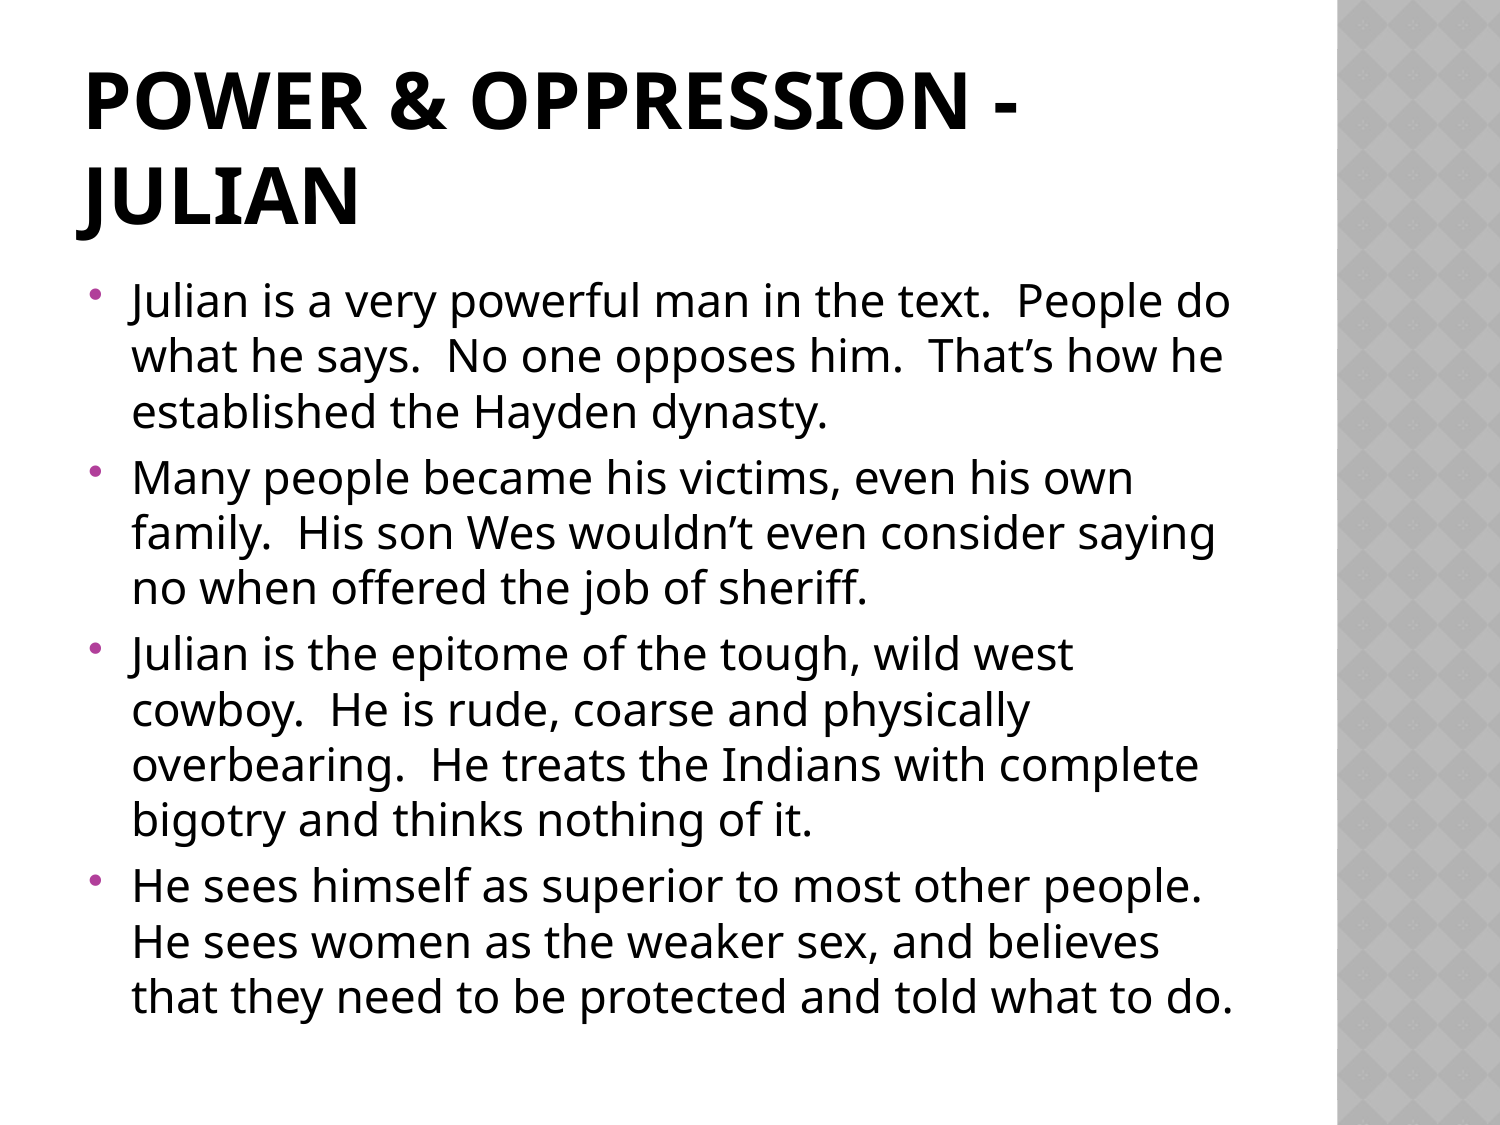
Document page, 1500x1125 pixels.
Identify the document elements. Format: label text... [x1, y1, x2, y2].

list Julian is a very powerful man in the text. People do what he says. No one opposes him. That’s how he established the Hayden dynasty. Many people became his victims, even his own family. His son Wes wouldn’t even consider saying no when offered the job of sheriff. Julian is the epitome of the tough, wild west cowboy. He is rude, coarse and physically overbearing. He treats the Indians with complete bigotry and thinks nothing of it. He sees himself as superior to most other people. He sees women as the weaker sex, and believes that they need to be protected and told what to do. [75, 264, 1263, 1059]
title Power & oppression - julian [75, 52, 1263, 240]
